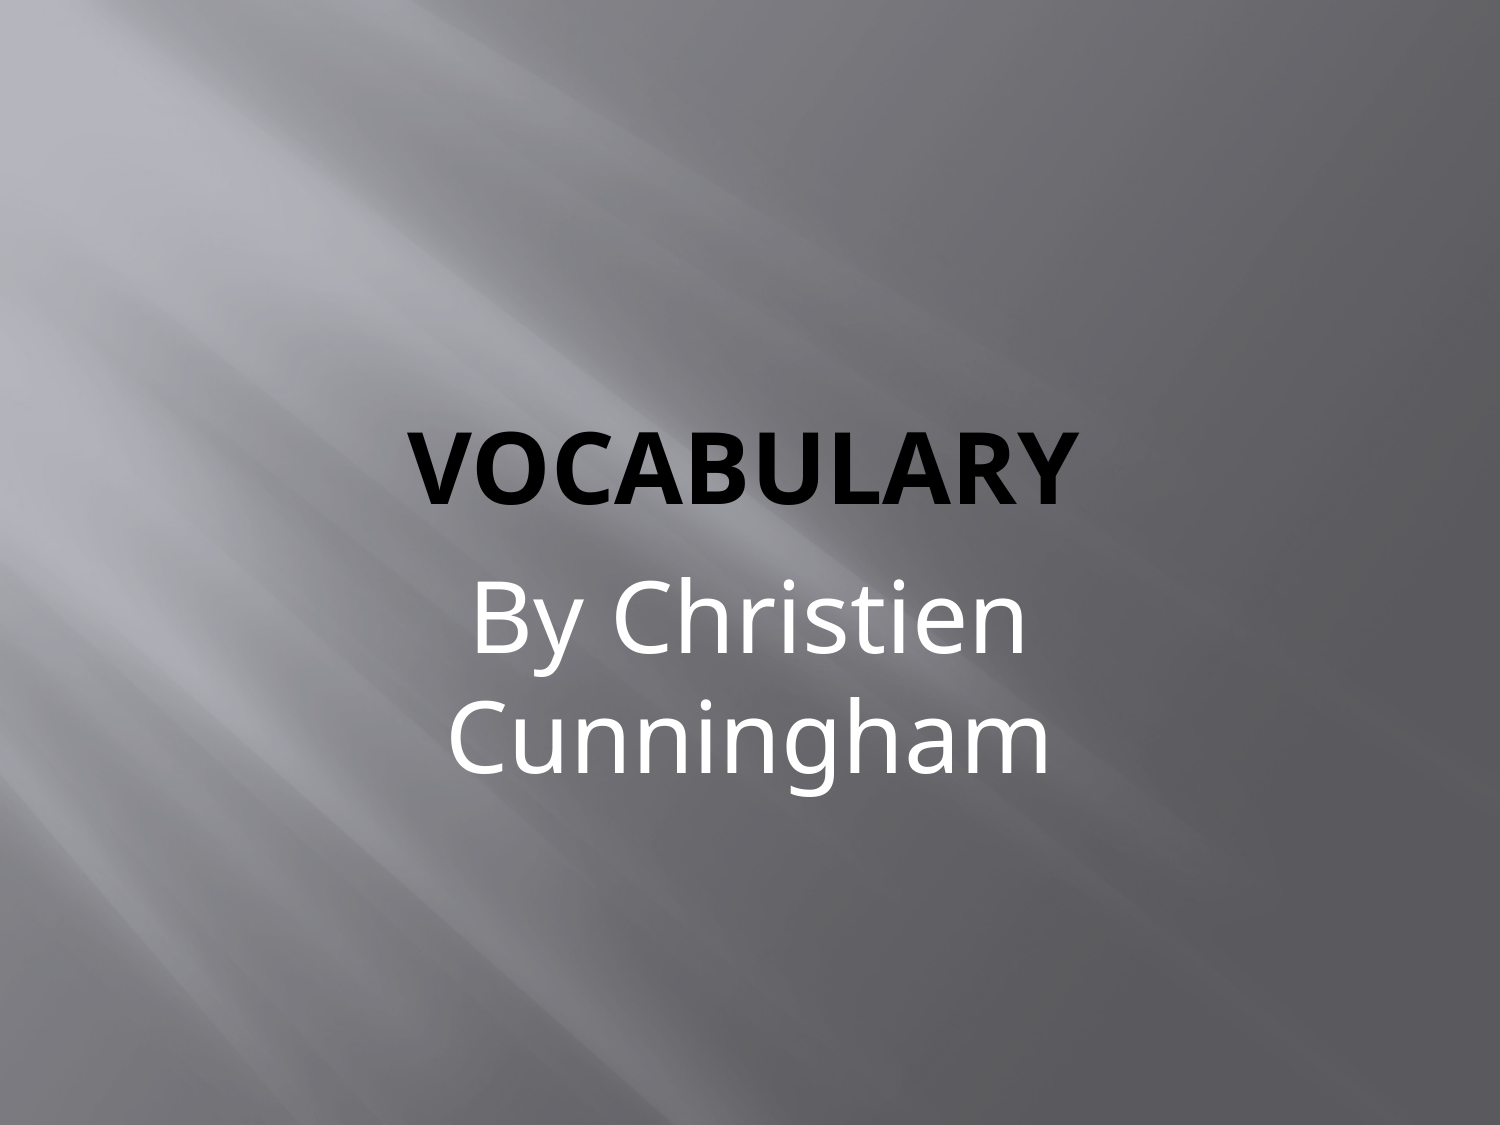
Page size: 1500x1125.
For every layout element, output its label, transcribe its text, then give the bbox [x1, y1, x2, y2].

subtitle By Christien Cunningham [225, 546, 1275, 834]
title Vocabulary [69, 224, 1420, 525]
